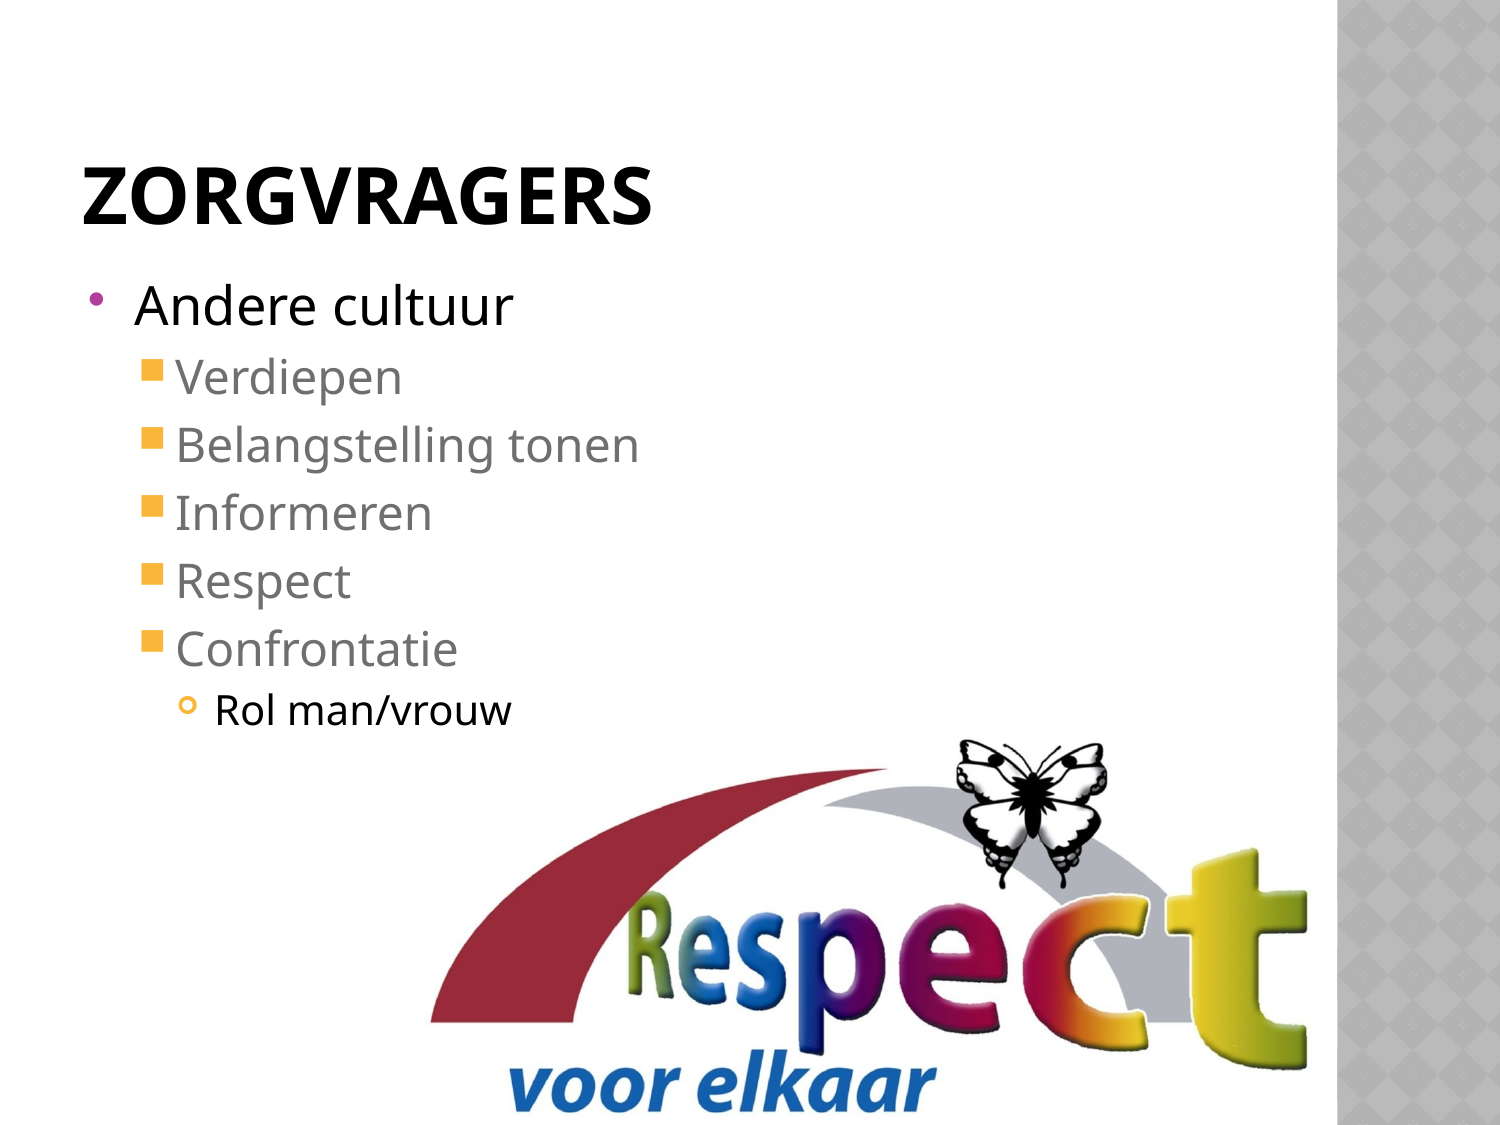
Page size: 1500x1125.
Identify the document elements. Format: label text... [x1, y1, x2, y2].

title zorgvragers [75, 52, 1263, 240]
list Andere cultuur Verdiepen Belangstelling tonen Informeren Respect Confrontatie Rol man/vrouw [75, 264, 1263, 1059]
picture [395, 724, 1335, 1125]
